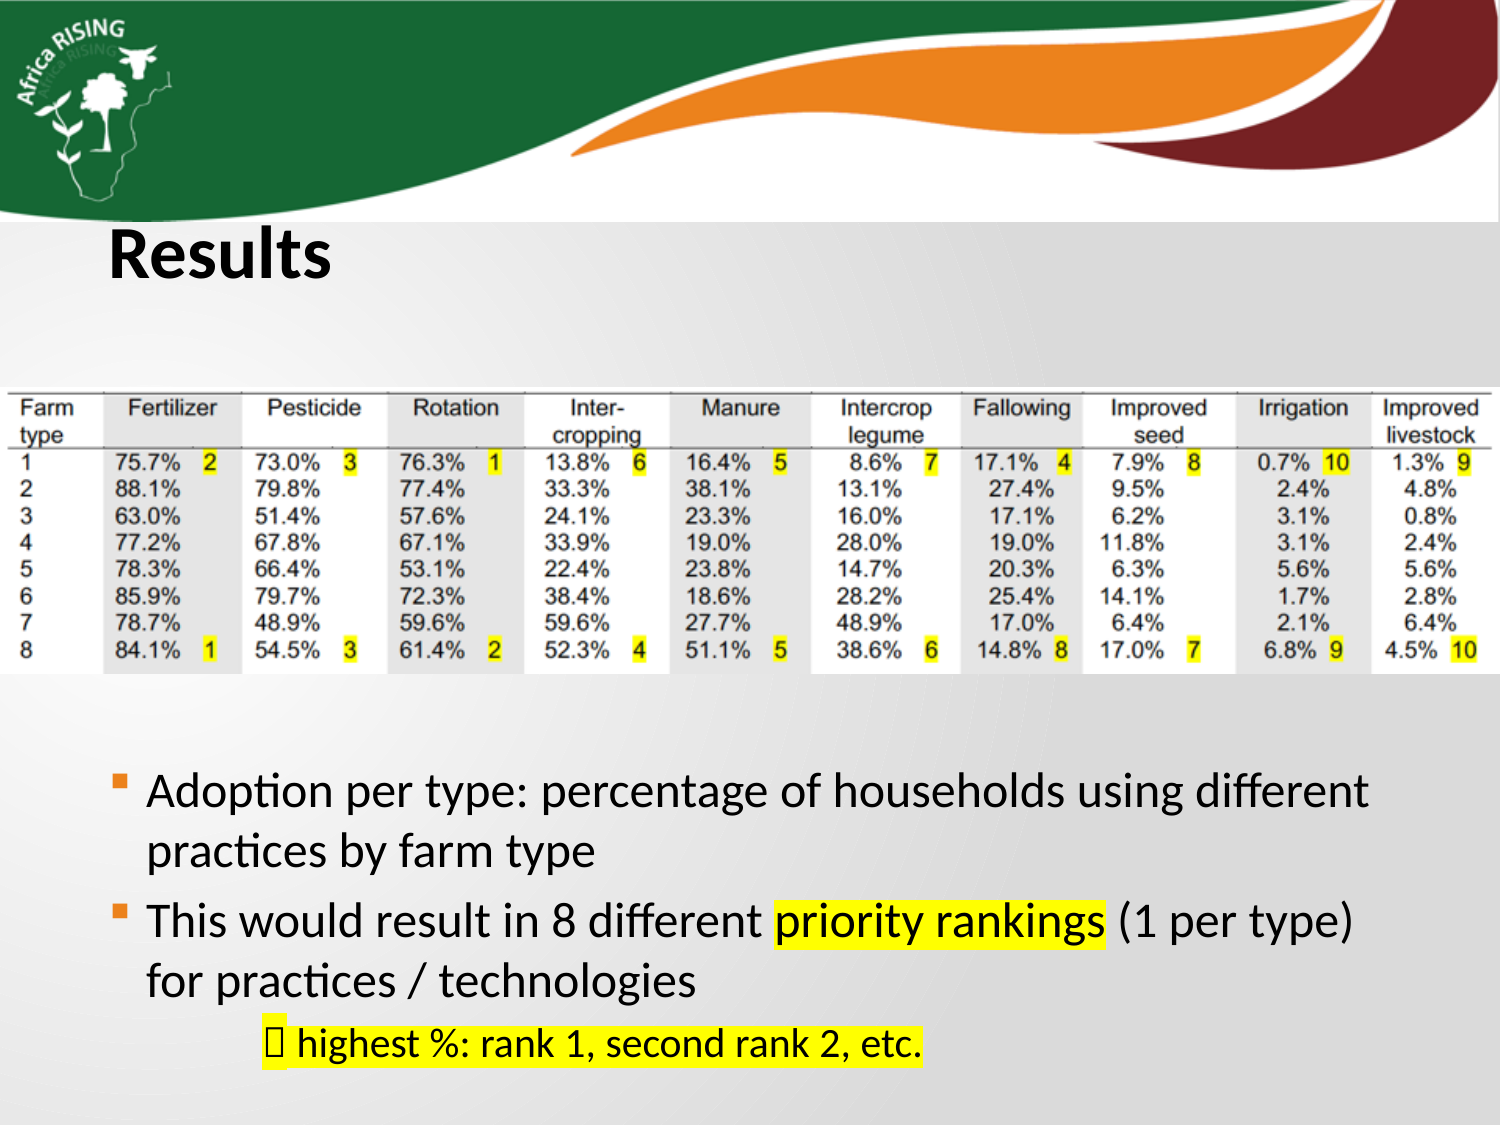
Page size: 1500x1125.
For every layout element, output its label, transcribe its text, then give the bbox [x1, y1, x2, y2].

list Adoption per type: percentage of households using different practices by farm type This would result in 8 different priority rankings (1 per type) for practices / technologies  highest %: rank 1, second rank 2, etc. [75, 750, 1412, 1071]
picture [0, 0, 1499, 222]
picture [0, 386, 1500, 675]
list Results [75, 196, 1412, 380]
